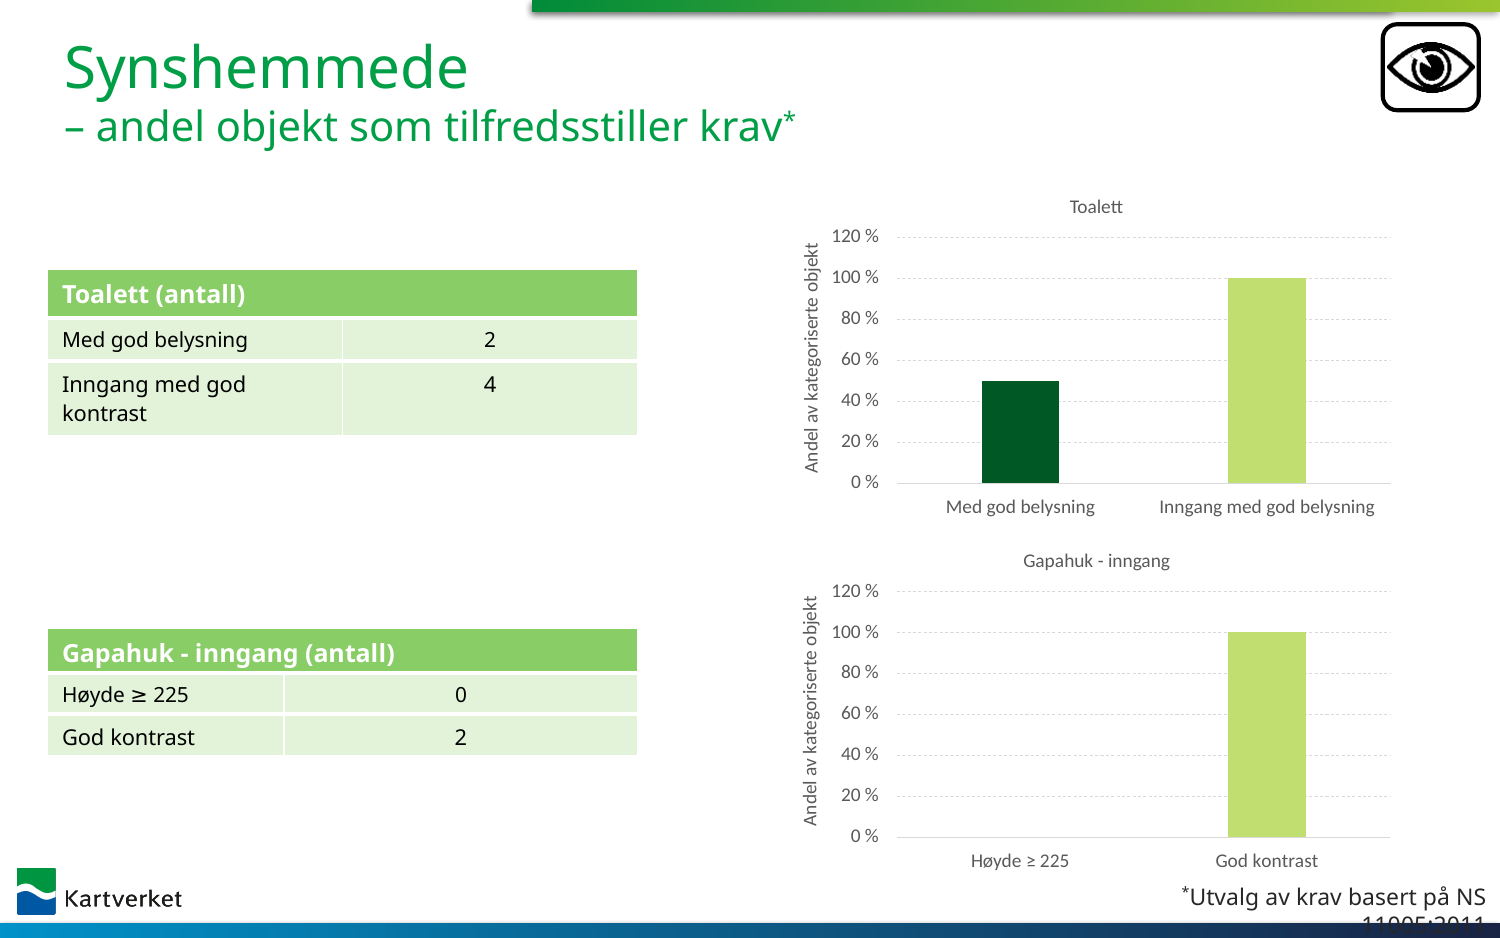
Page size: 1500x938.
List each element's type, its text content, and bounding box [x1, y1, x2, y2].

table_cell Inngang med god kontrast [48, 363, 342, 435]
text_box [1382, 24, 1480, 111]
text_box Synshemmede – andel objekt som tilfredsstiller krav* [49, 24, 1431, 158]
table_cell 2 [343, 320, 637, 359]
picture [791, 541, 1402, 880]
text_box *Utvalg av krav basert på NS 11005:2011 [1068, 873, 1500, 938]
table_cell God kontrast [48, 716, 283, 755]
table_cell 0 [285, 675, 637, 712]
table_cell 2 [285, 716, 637, 755]
table_cell 4 [343, 363, 637, 435]
picture [791, 187, 1402, 526]
table_cell Med god belysning [48, 320, 342, 359]
table_cell Høyde ≥ 225 [48, 675, 283, 712]
table_header Gapahuk - inngang (antall) [48, 629, 637, 671]
table_header Toalett (antall) [48, 270, 637, 316]
